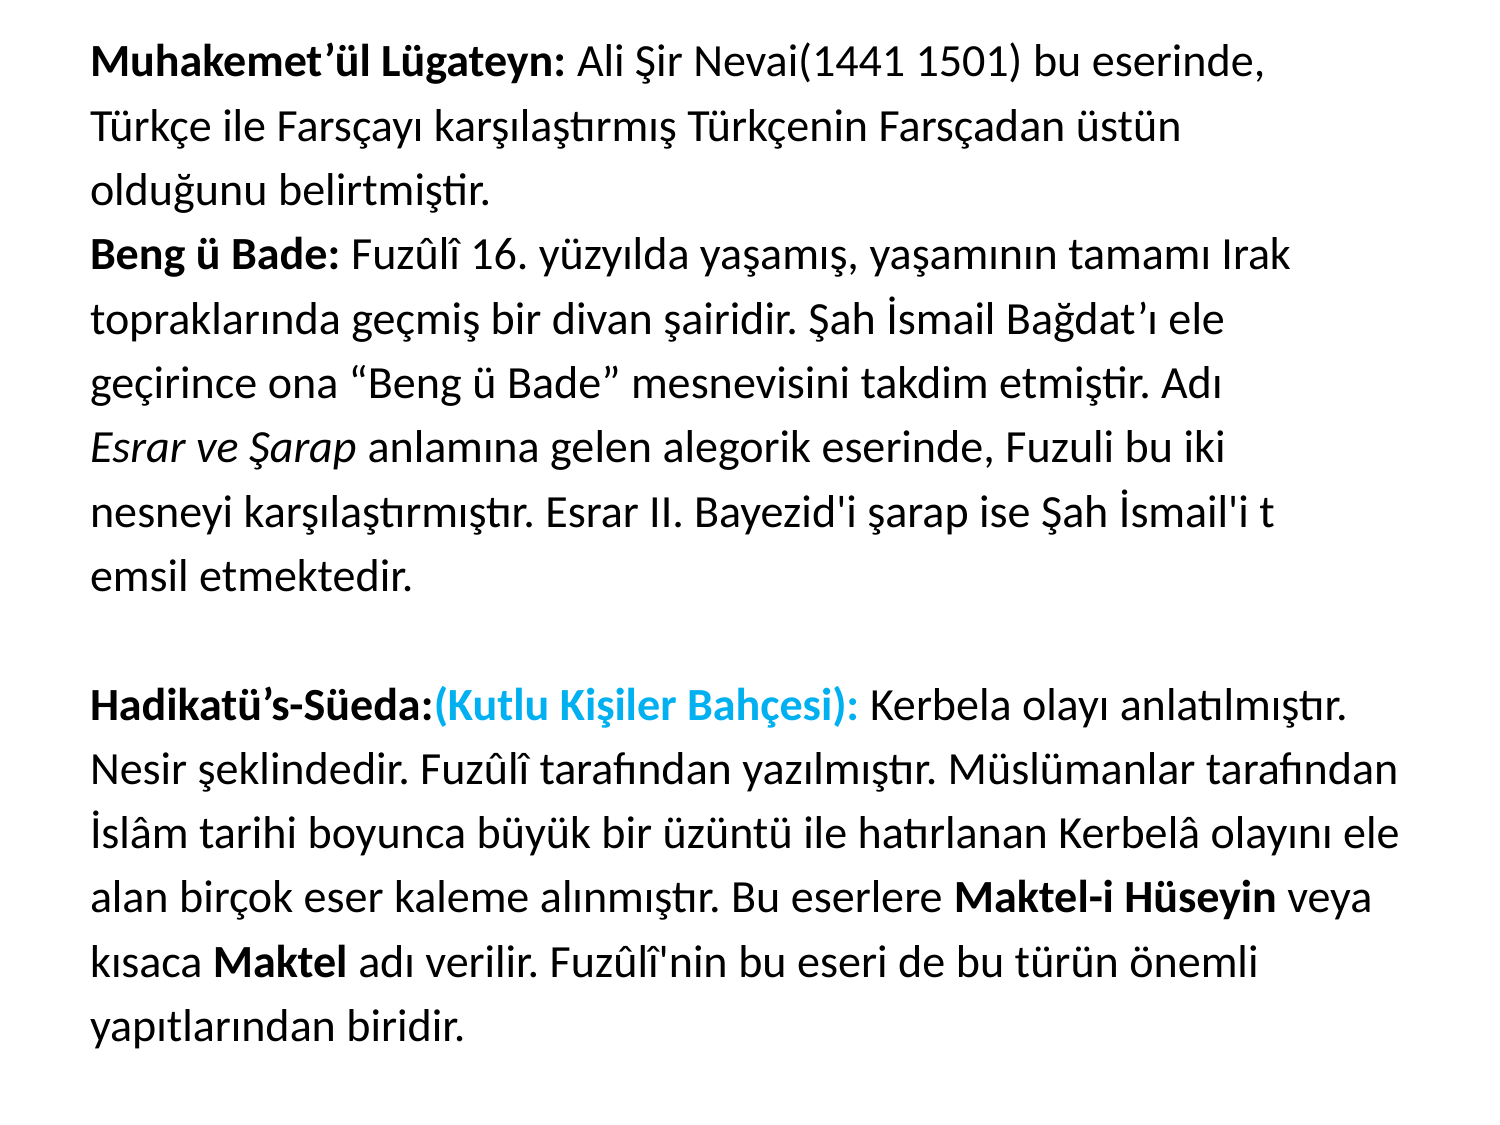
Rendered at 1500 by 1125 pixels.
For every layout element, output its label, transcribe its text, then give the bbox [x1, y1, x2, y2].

list Muhakemet’ül Lügateyn: Ali Şir Nevai(1441 1501) bu eserinde, Türkçe ile Farsçayı karşılaştırmış Türkçenin Farsçadan üstün olduğunu belirtmiştir. Beng ü Bade: Fuzûlî 16. yüzyılda yaşamış, yaşamının tamamı Irak topraklarında geçmiş bir divan şairidir. Şah İsmail Bağdat’ı ele geçirince ona “Beng ü Bade” mesnevisini takdim etmiştir. Adı Esrar ve Şarap anlamına gelen alegorik eserinde, Fuzuli bu iki nesneyi karşılaştırmıştır. Esrar II. Bayezid'i şarap ise Şah İsmail'i t emsil etmektedir. Hadikatü’s-Süeda:(Kutlu Kişiler Bahçesi): Kerbela olayı anlatılmıştır. Nesir şeklindedir. Fuzûlî tarafından yazılmıştır. Müslümanlar tarafından İslâm tarihi boyunca büyük bir üzüntü ile hatırlanan Kerbelâ olayını ele alan birçok eser kaleme alınmıştır. Bu eserlere Maktel-i Hüseyin veya kısaca Maktel adı verilir. Fuzûlî'nin bu eseri de bu türün önemli yapıtlarından biridir. [75, 23, 1425, 1079]
